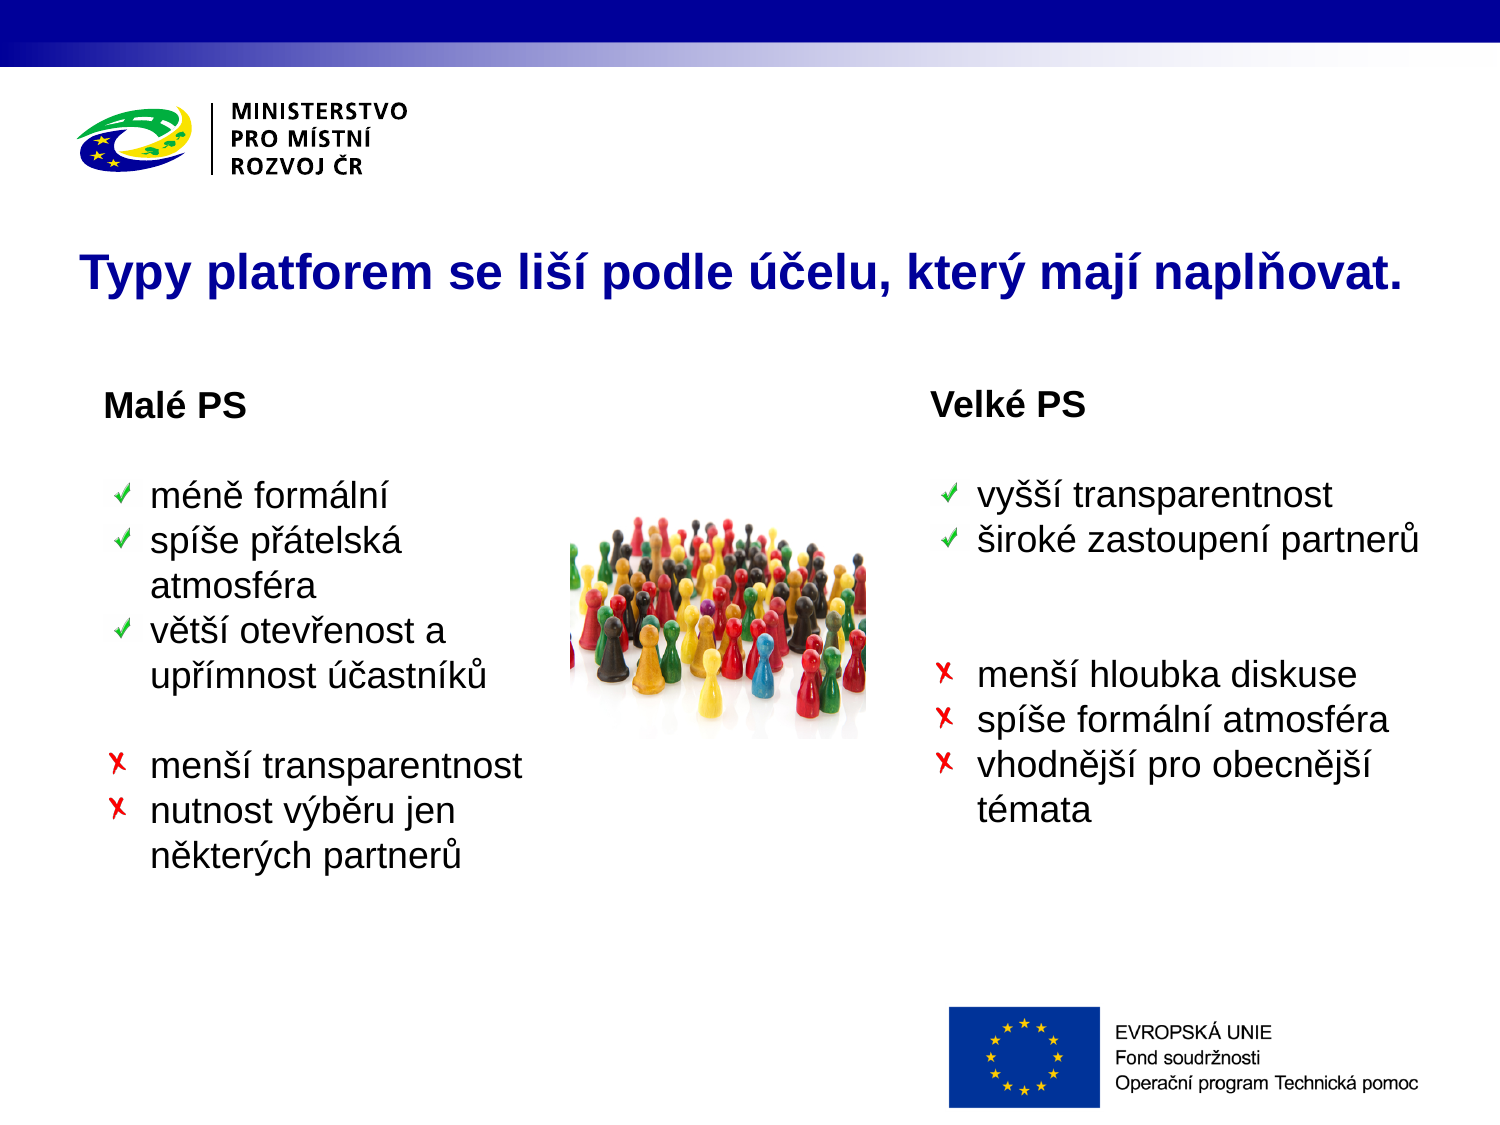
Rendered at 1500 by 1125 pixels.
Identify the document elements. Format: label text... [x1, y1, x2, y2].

picture [103, 749, 130, 777]
text_box Velké PS vyšší transparentnost široké zastoupení partnerů menší hloubka diskuse spíše formální atmosféra vhodnější pro obecnější témata [915, 372, 1447, 838]
picture [103, 524, 130, 552]
picture [930, 749, 957, 776]
picture [915, 973, 1452, 1125]
picture [930, 659, 957, 686]
picture [930, 479, 957, 506]
picture [103, 479, 130, 507]
title Typy platforem se liší podle účelu, který mají naplňovat. [64, 231, 1425, 315]
picture [103, 794, 130, 822]
picture [930, 524, 957, 551]
picture [570, 467, 867, 739]
picture [103, 614, 130, 642]
text_box Malé PS méně formální spíše přátelská atmosféra větší otevřenost a upřímnost účastníků menší transparentnost nutnost výběru jen některých partnerů [88, 373, 573, 968]
picture [930, 704, 957, 731]
